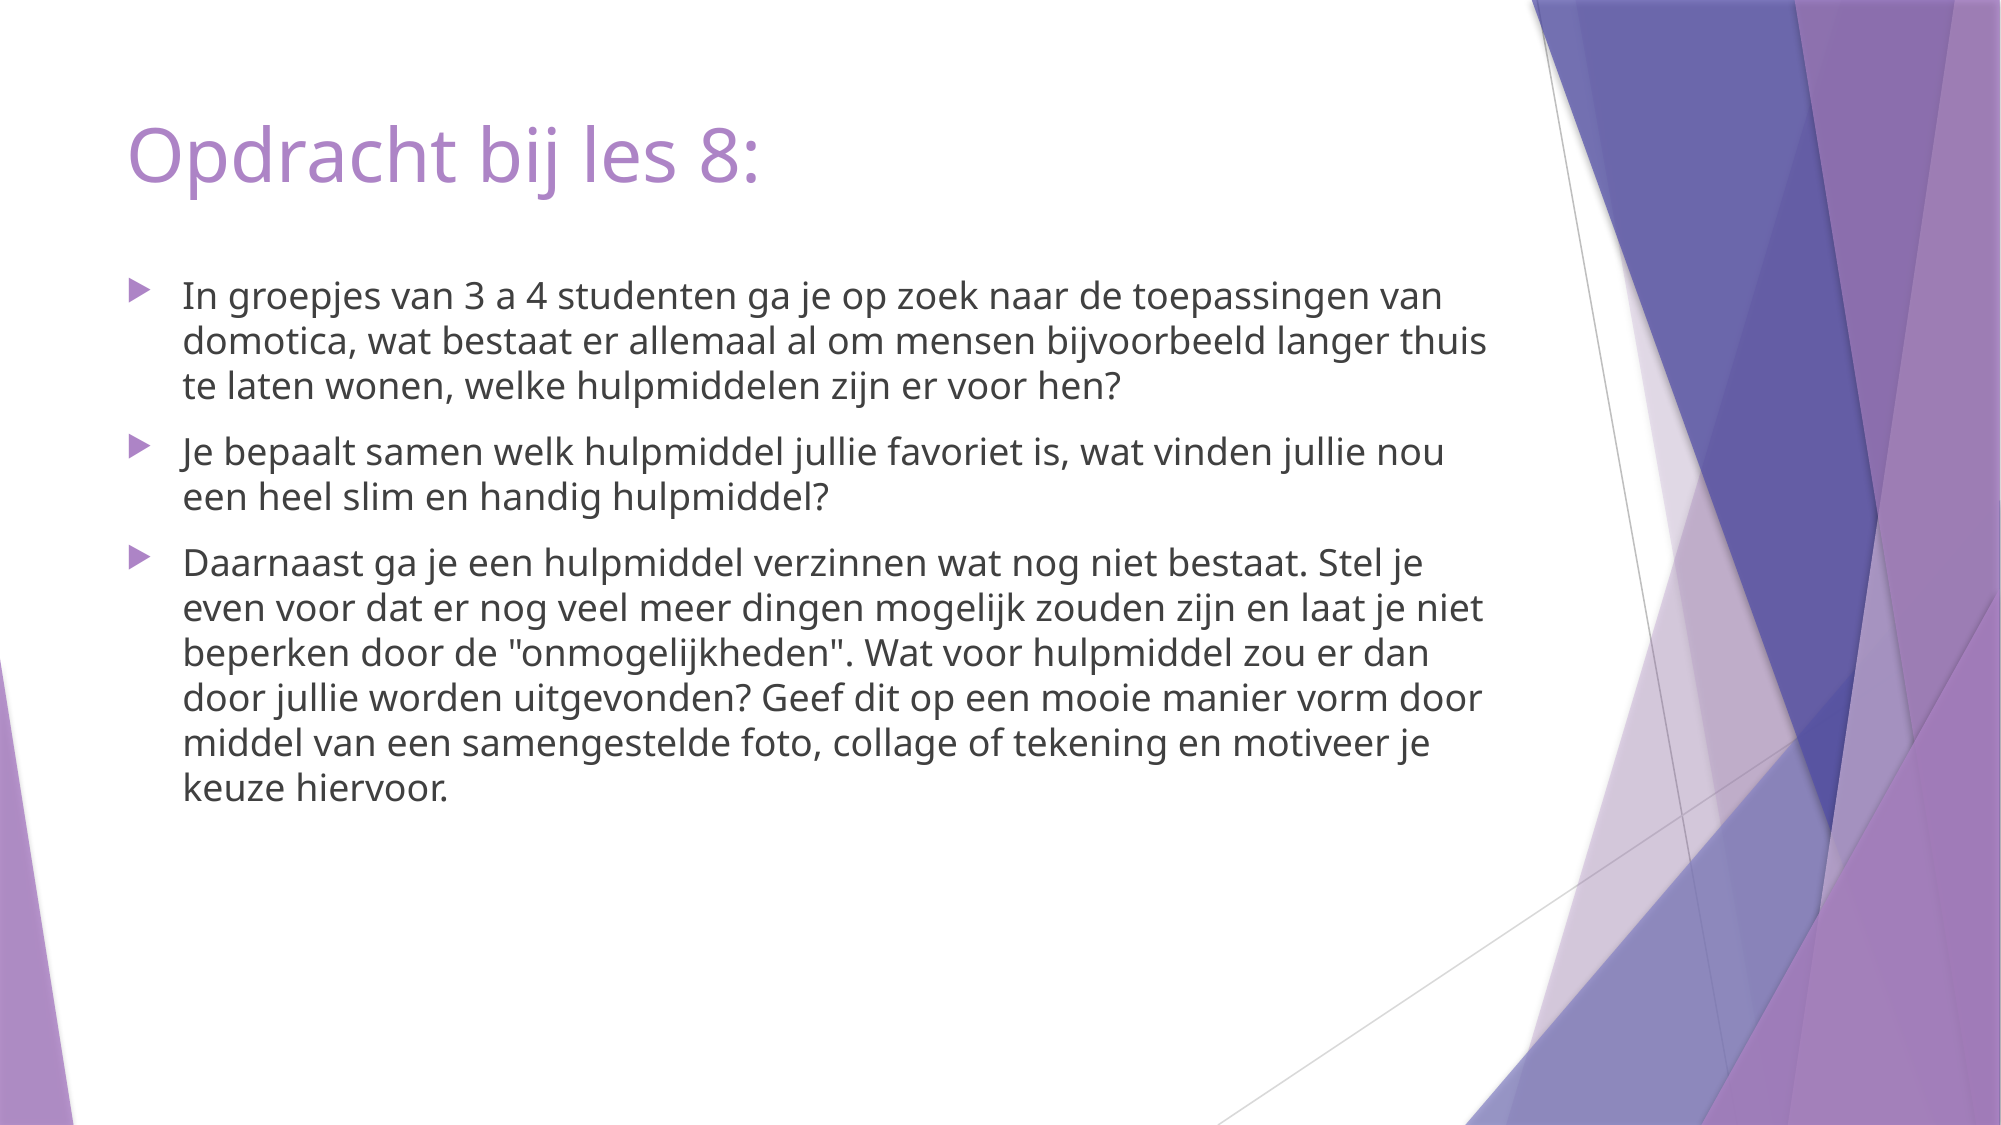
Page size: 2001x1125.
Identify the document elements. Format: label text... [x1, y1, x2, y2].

list In groepjes van 3 a 4 studenten ga je op zoek naar de toepassingen van domotica, wat bestaat er allemaal al om mensen bijvoorbeeld langer thuis te laten wonen, welke hulpmiddelen zijn er voor hen? Je bepaalt samen welk hulpmiddel jullie favoriet is, wat vinden jullie nou een heel slim en handig hulpmiddel? Daarnaast ga je een hulpmiddel verzinnen wat nog niet bestaat. Stel je even voor dat er nog veel meer dingen mogelijk zouden zijn en laat je niet beperken door de "onmogelijkheden". Wat voor hulpmiddel zou er dan door jullie worden uitgevonden? Geef dit op een mooie manier vorm door middel van een samengestelde foto, collage of tekening en motiveer je keuze hiervoor. [111, 264, 1522, 992]
title Opdracht bij les 8: [111, 99, 1522, 264]
